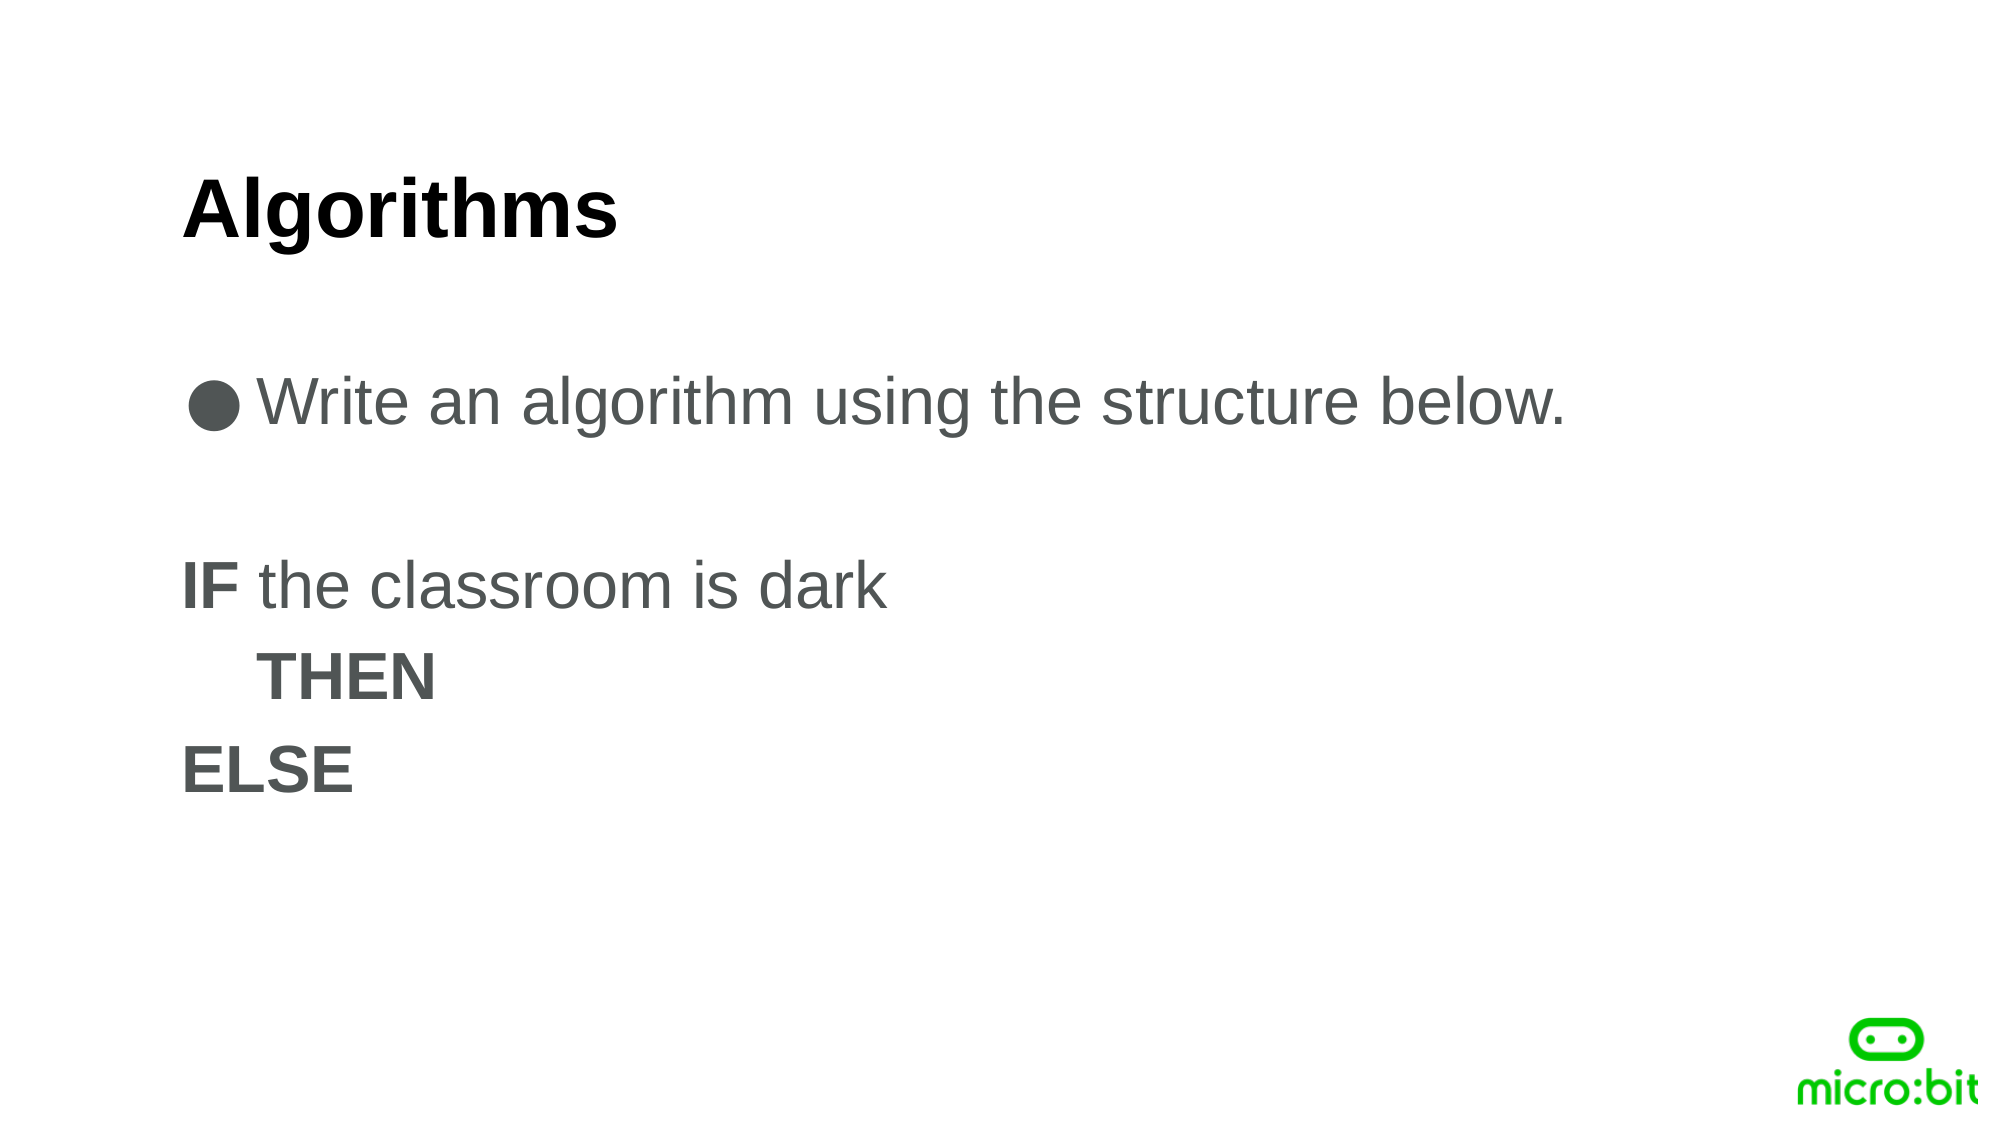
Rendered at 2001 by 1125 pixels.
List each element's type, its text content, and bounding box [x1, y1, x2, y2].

text_box Algorithms Write an algorithm using the structure below. IF the classroom is dark THEN ELSE [166, 60, 1918, 884]
picture [1797, 1017, 1978, 1106]
